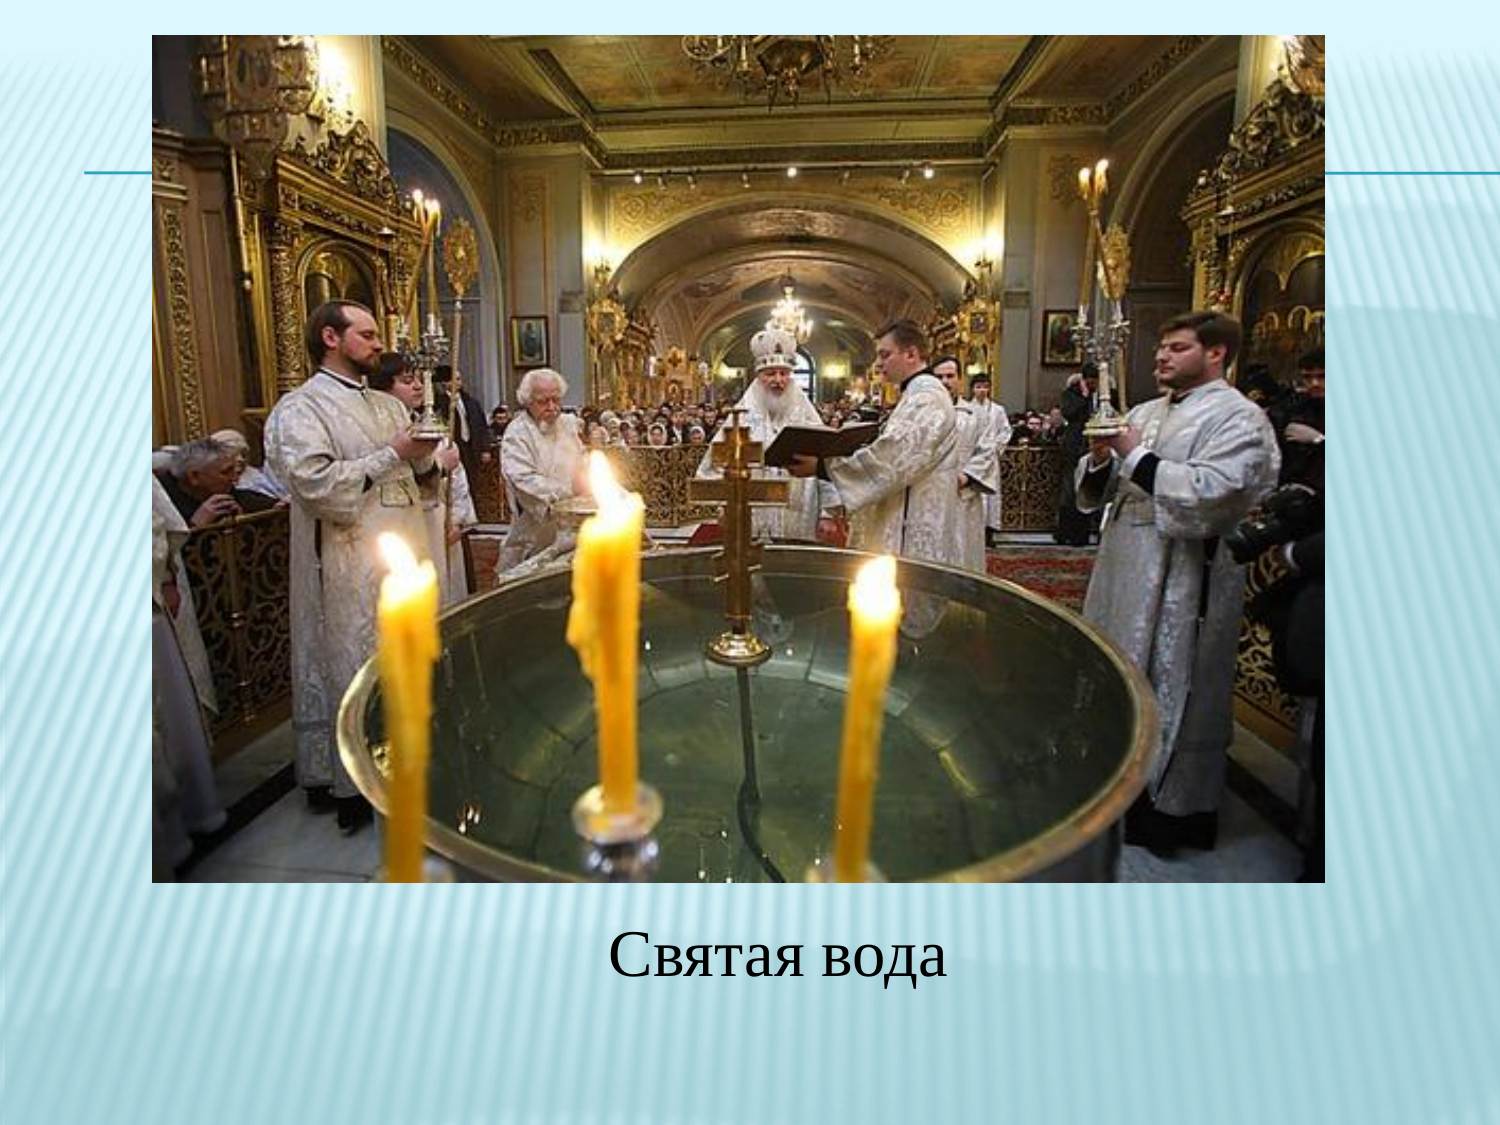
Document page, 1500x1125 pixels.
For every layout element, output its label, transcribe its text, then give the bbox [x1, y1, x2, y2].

picture [151, 34, 1325, 884]
list Святая вода [82, 902, 1475, 998]
